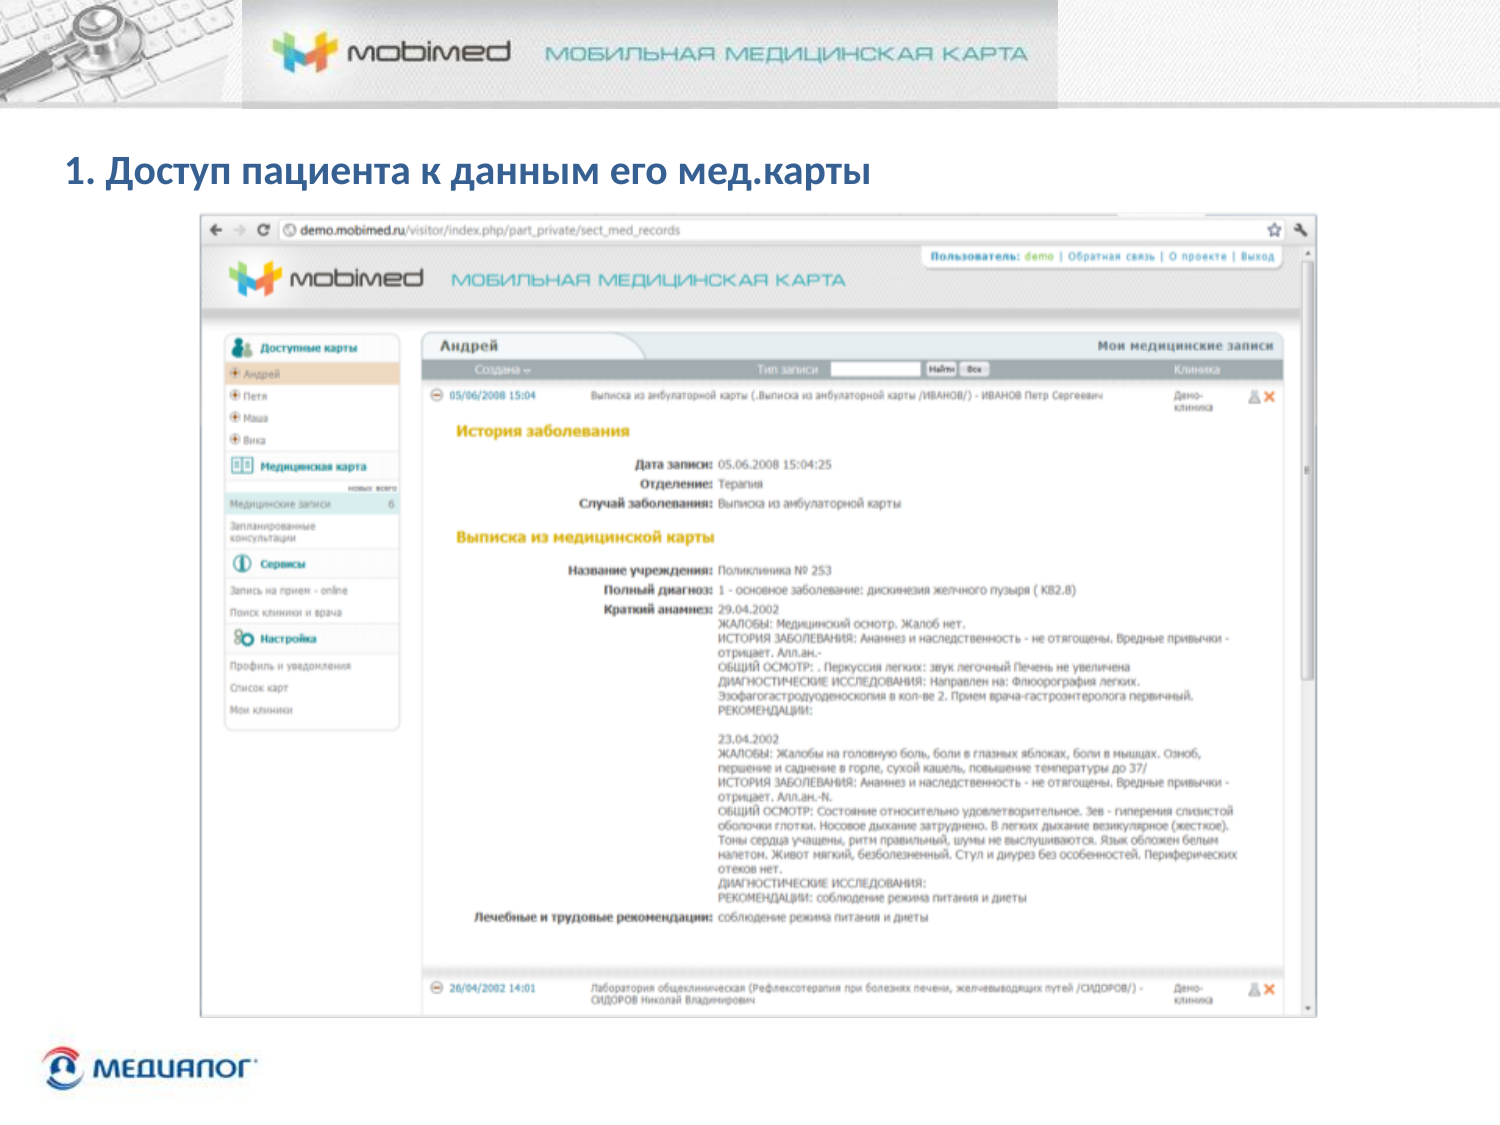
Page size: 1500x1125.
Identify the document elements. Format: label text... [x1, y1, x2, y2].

picture [0, 0, 1500, 1125]
title 1. Доступ пациента к данным его мед.карты [53, 137, 1378, 194]
